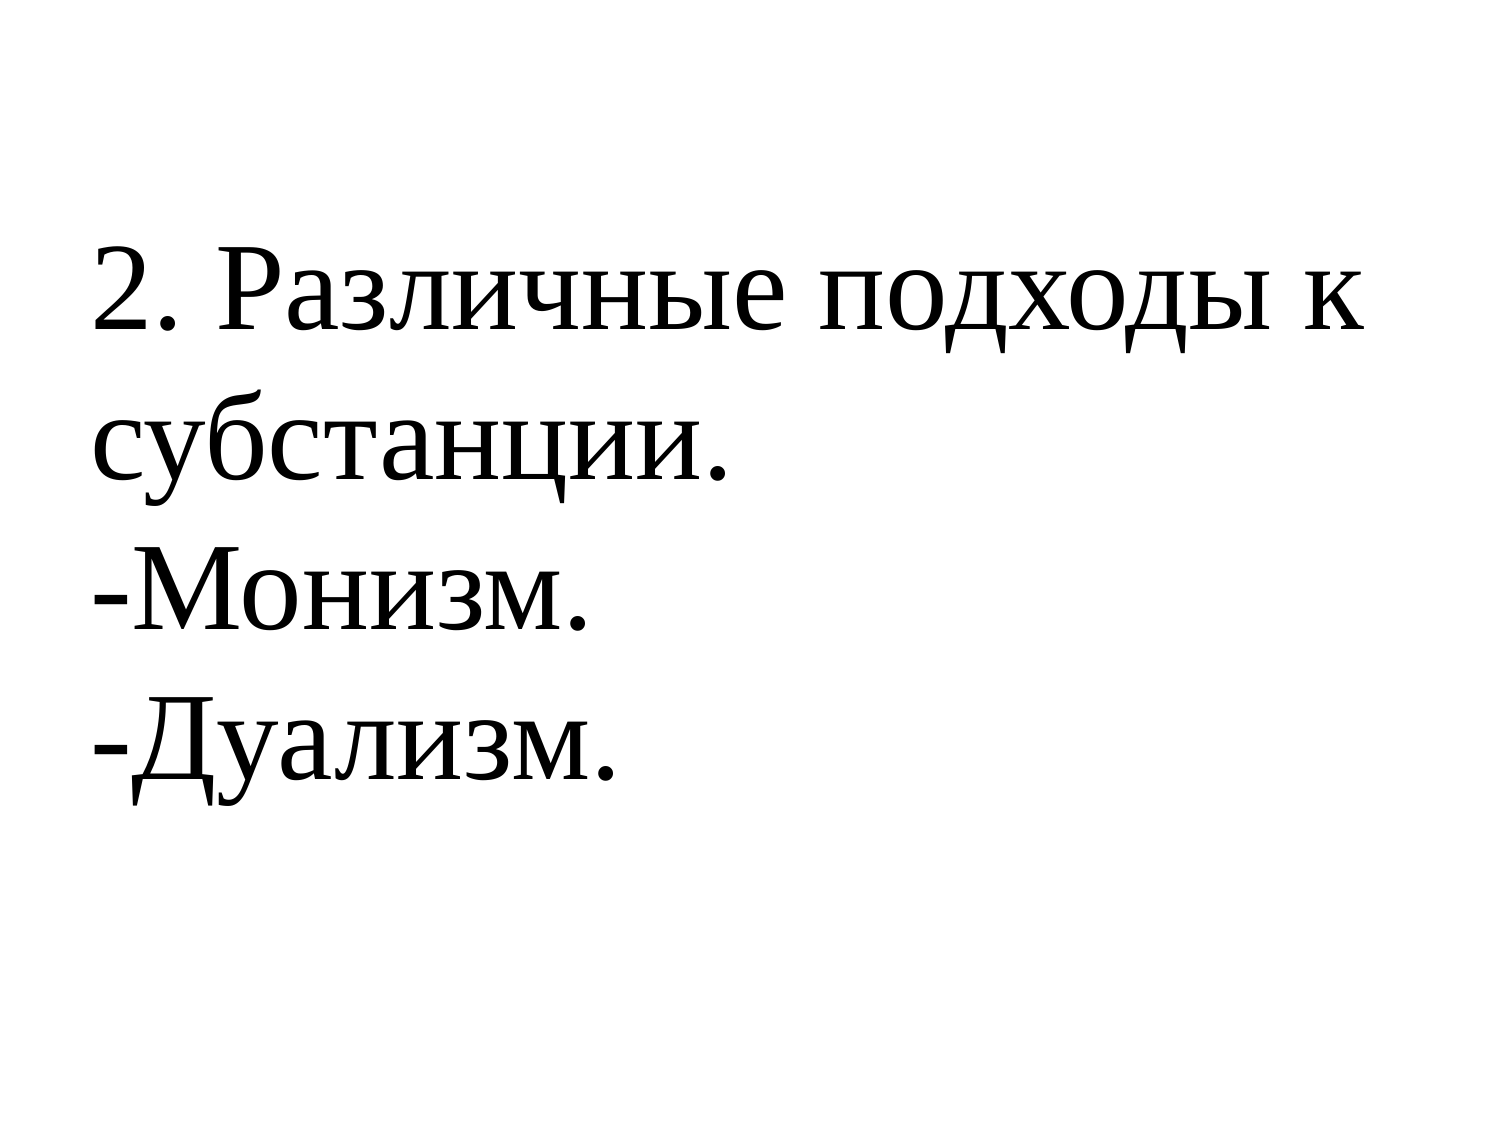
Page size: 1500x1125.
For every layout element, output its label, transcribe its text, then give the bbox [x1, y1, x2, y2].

title 2. Различные подходы к субстанции. -Монизм. -Дуализм. [75, 45, 1425, 965]
